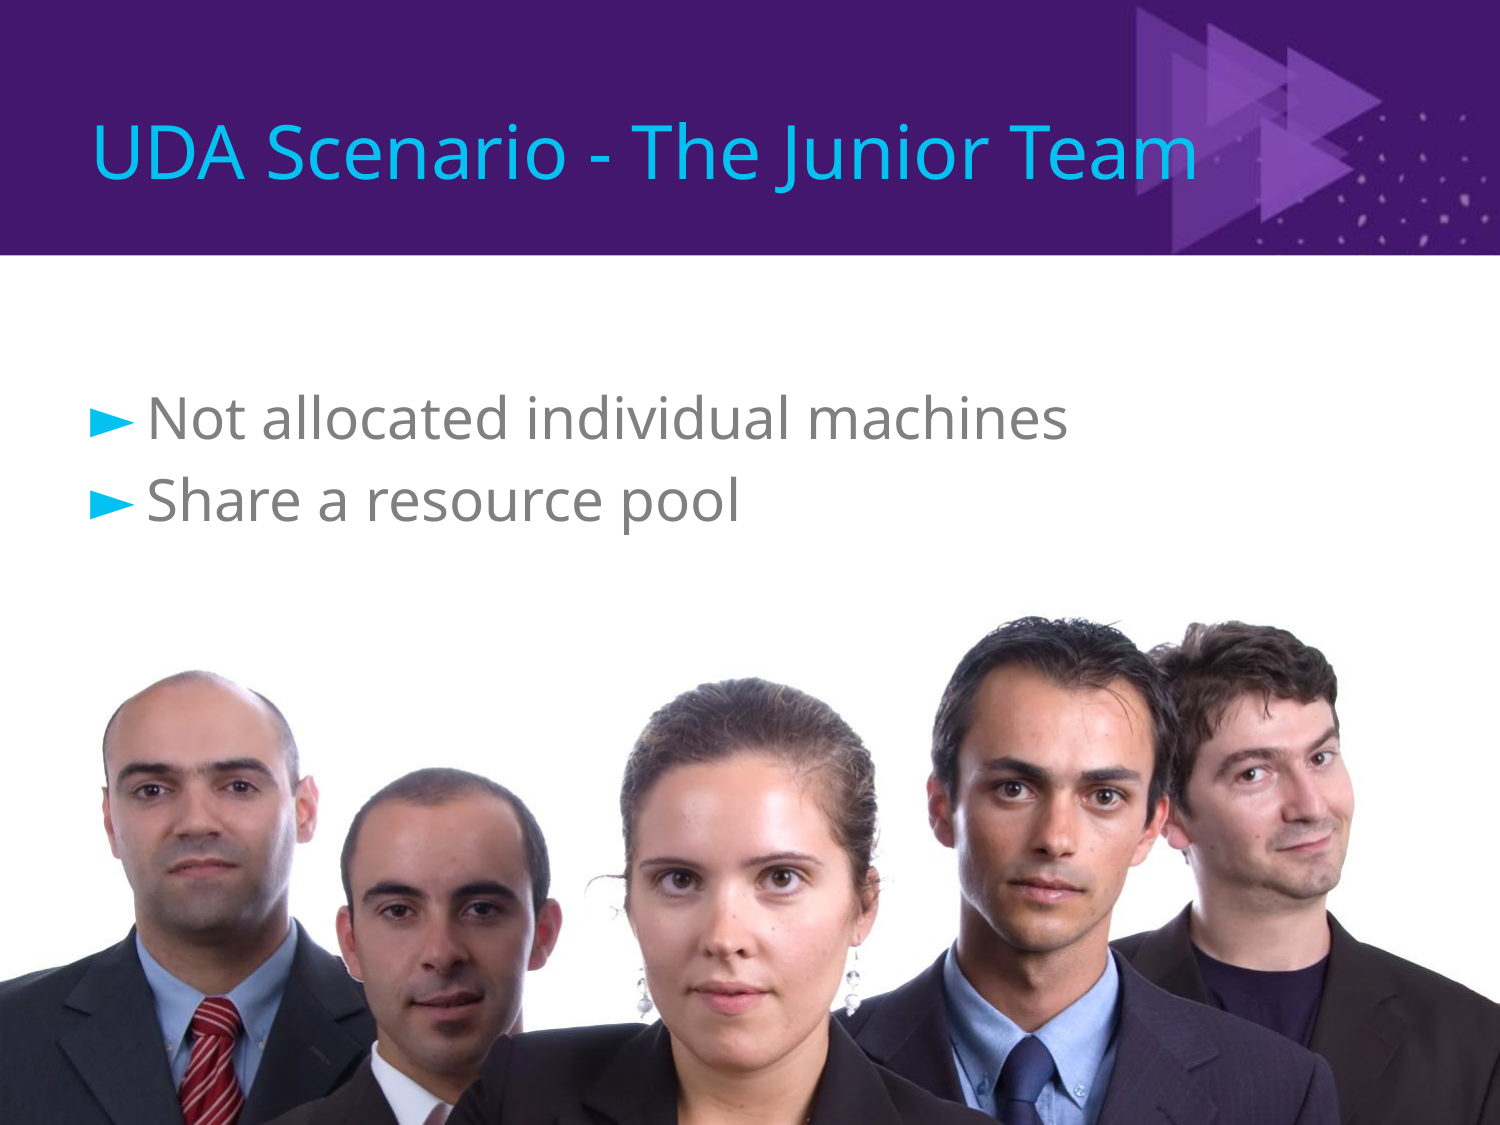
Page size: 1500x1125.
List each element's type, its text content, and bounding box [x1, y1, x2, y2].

picture [0, 0, 1500, 255]
title UDA Scenario - The Junior Team [75, 56, 1425, 244]
picture [0, 490, 1500, 1125]
list Not allocated individual machines Share a resource pool [75, 373, 1425, 489]
